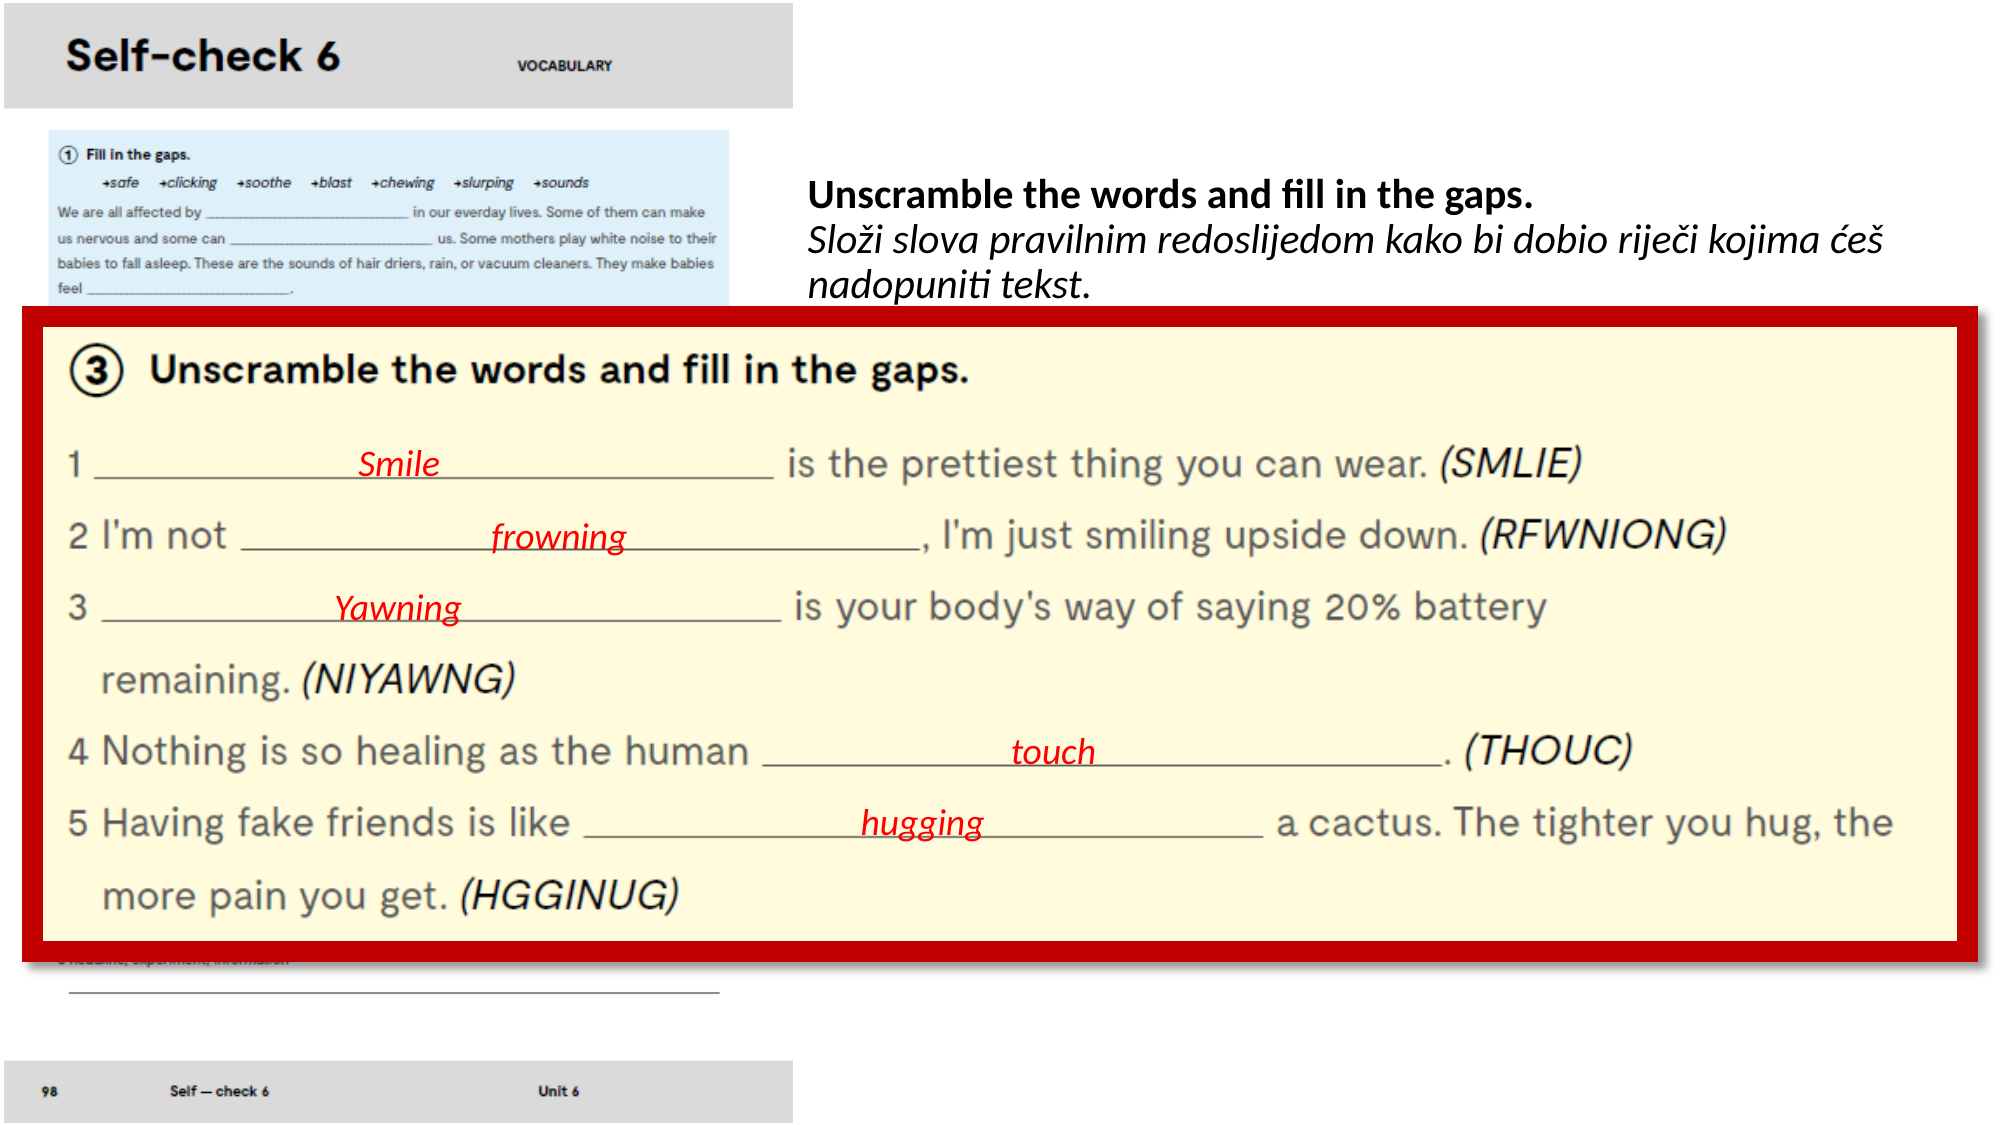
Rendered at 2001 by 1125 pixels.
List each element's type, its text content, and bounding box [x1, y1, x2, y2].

picture [4, 3, 1958, 1123]
text_box Unscramble the words and fill in the gaps. Složi slova pravilnim redoslijedom kako bi dobio riječi kojima ćeš nadopuniti tekst. [793, 164, 1937, 306]
